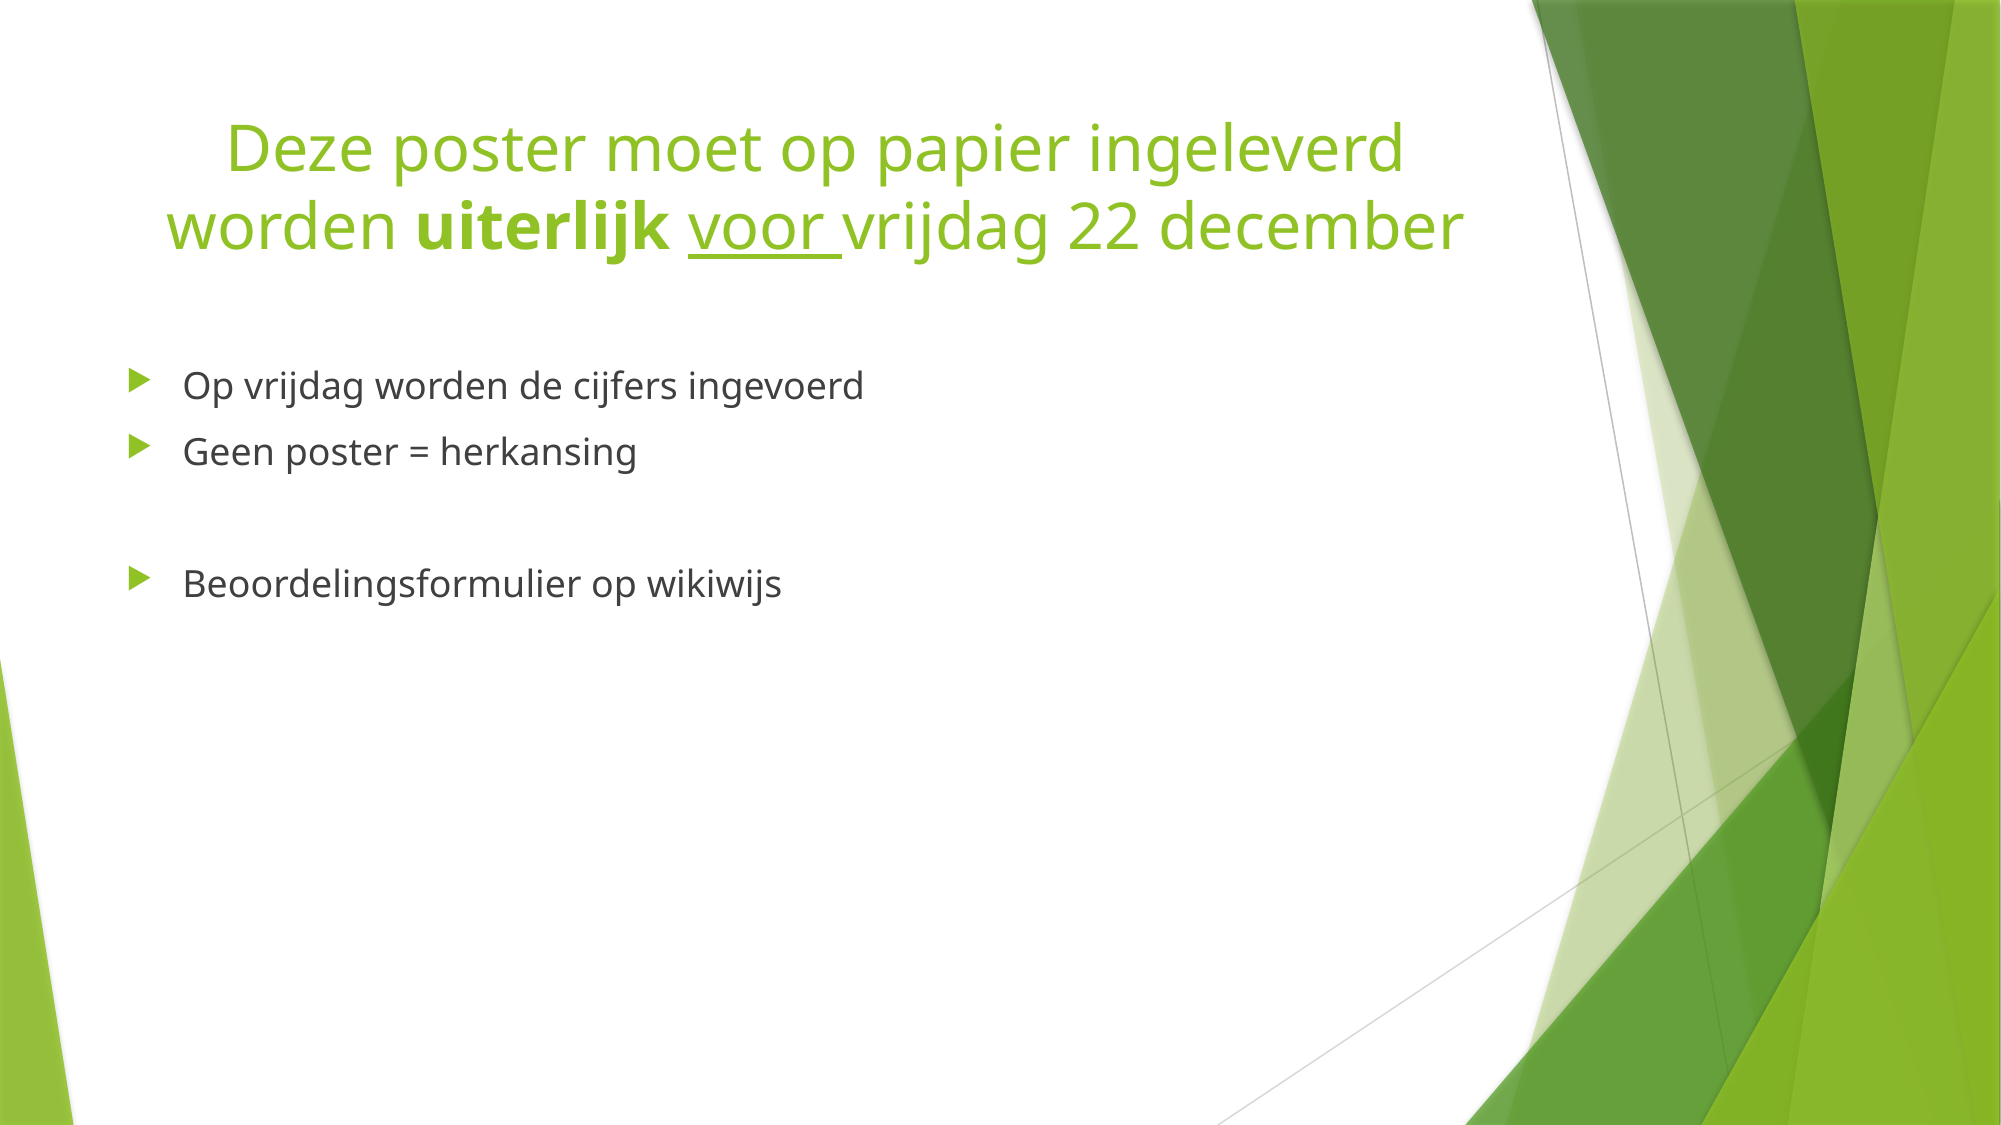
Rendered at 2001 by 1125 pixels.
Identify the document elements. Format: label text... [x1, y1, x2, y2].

title Deze poster moet op papier ingeleverd worden uiterlijk voor vrijdag 22 december [111, 99, 1522, 317]
list Op vrijdag worden de cijfers ingevoerd Geen poster = herkansing Beoordelingsformulier op wikiwijs [111, 354, 1522, 992]
